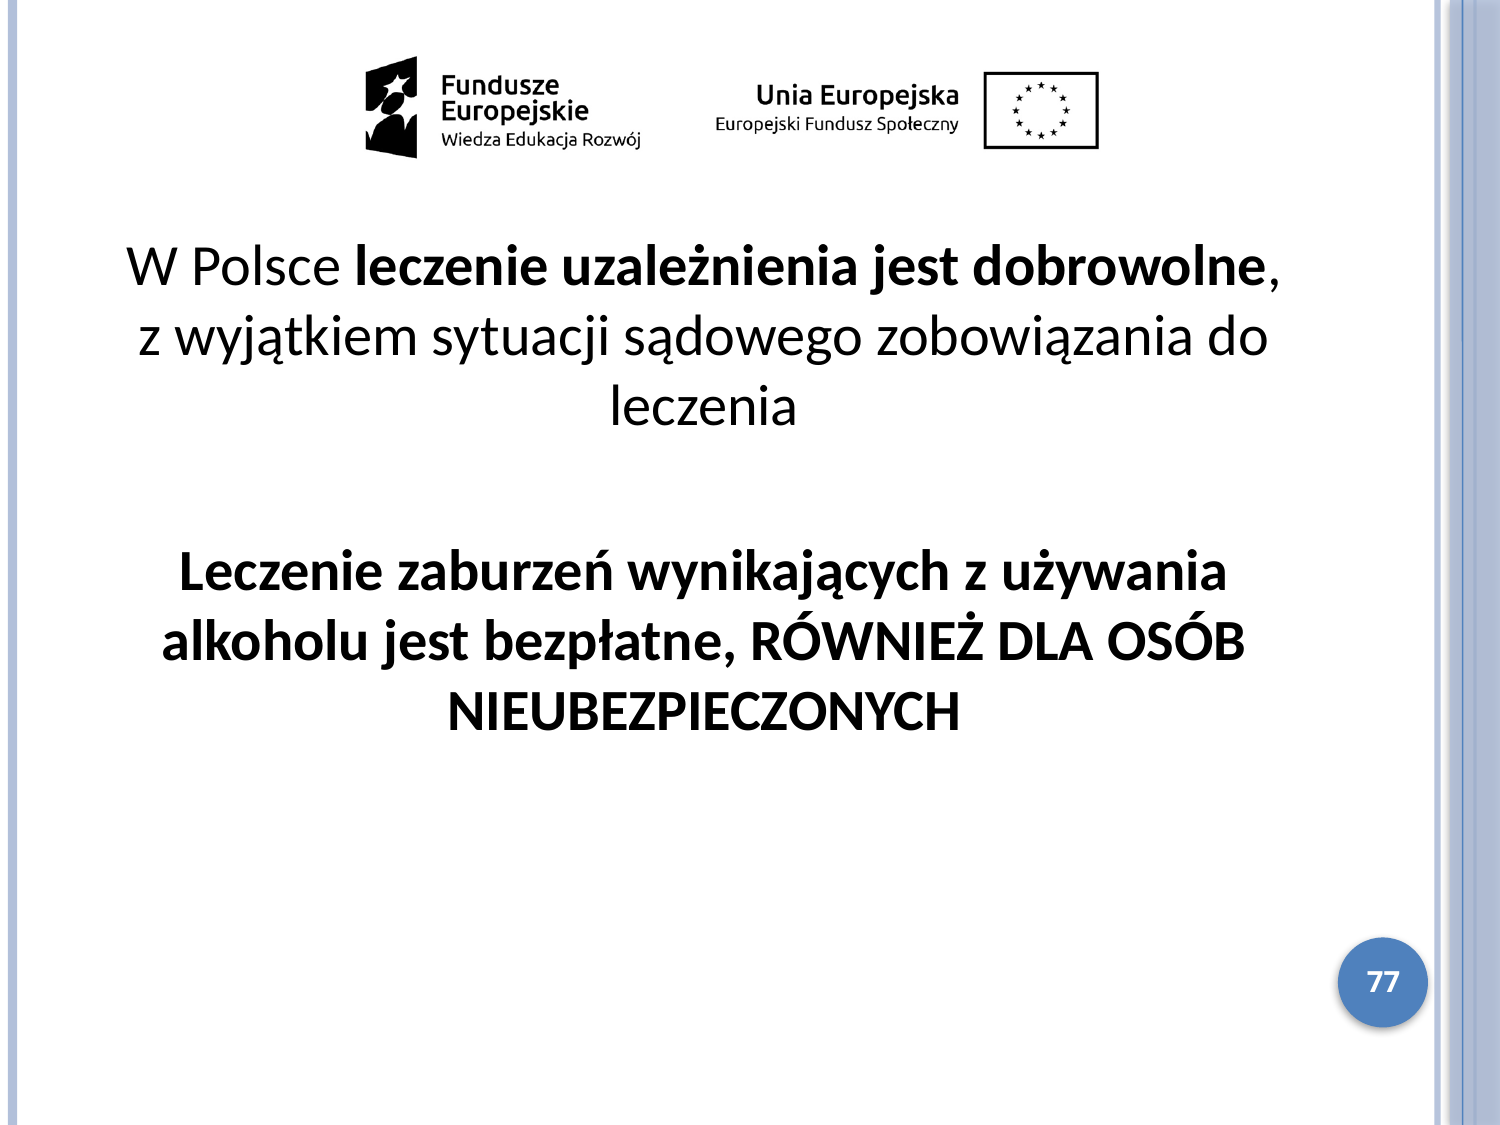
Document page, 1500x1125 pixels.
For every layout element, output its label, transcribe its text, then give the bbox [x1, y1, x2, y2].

list W Polsce leczenie uzależnienia jest dobrowolne, z wyjątkiem sytuacji sądowego zobowiązania do leczenia Leczenie zaburzeń wynikających z używania alkoholu jest bezpłatne, RÓWNIEŻ DLA OSÓB NIEUBEZPIECZONYCH [75, 219, 1334, 1062]
slide_number 77 [1333, 940, 1434, 1027]
picture [340, 30, 1124, 184]
